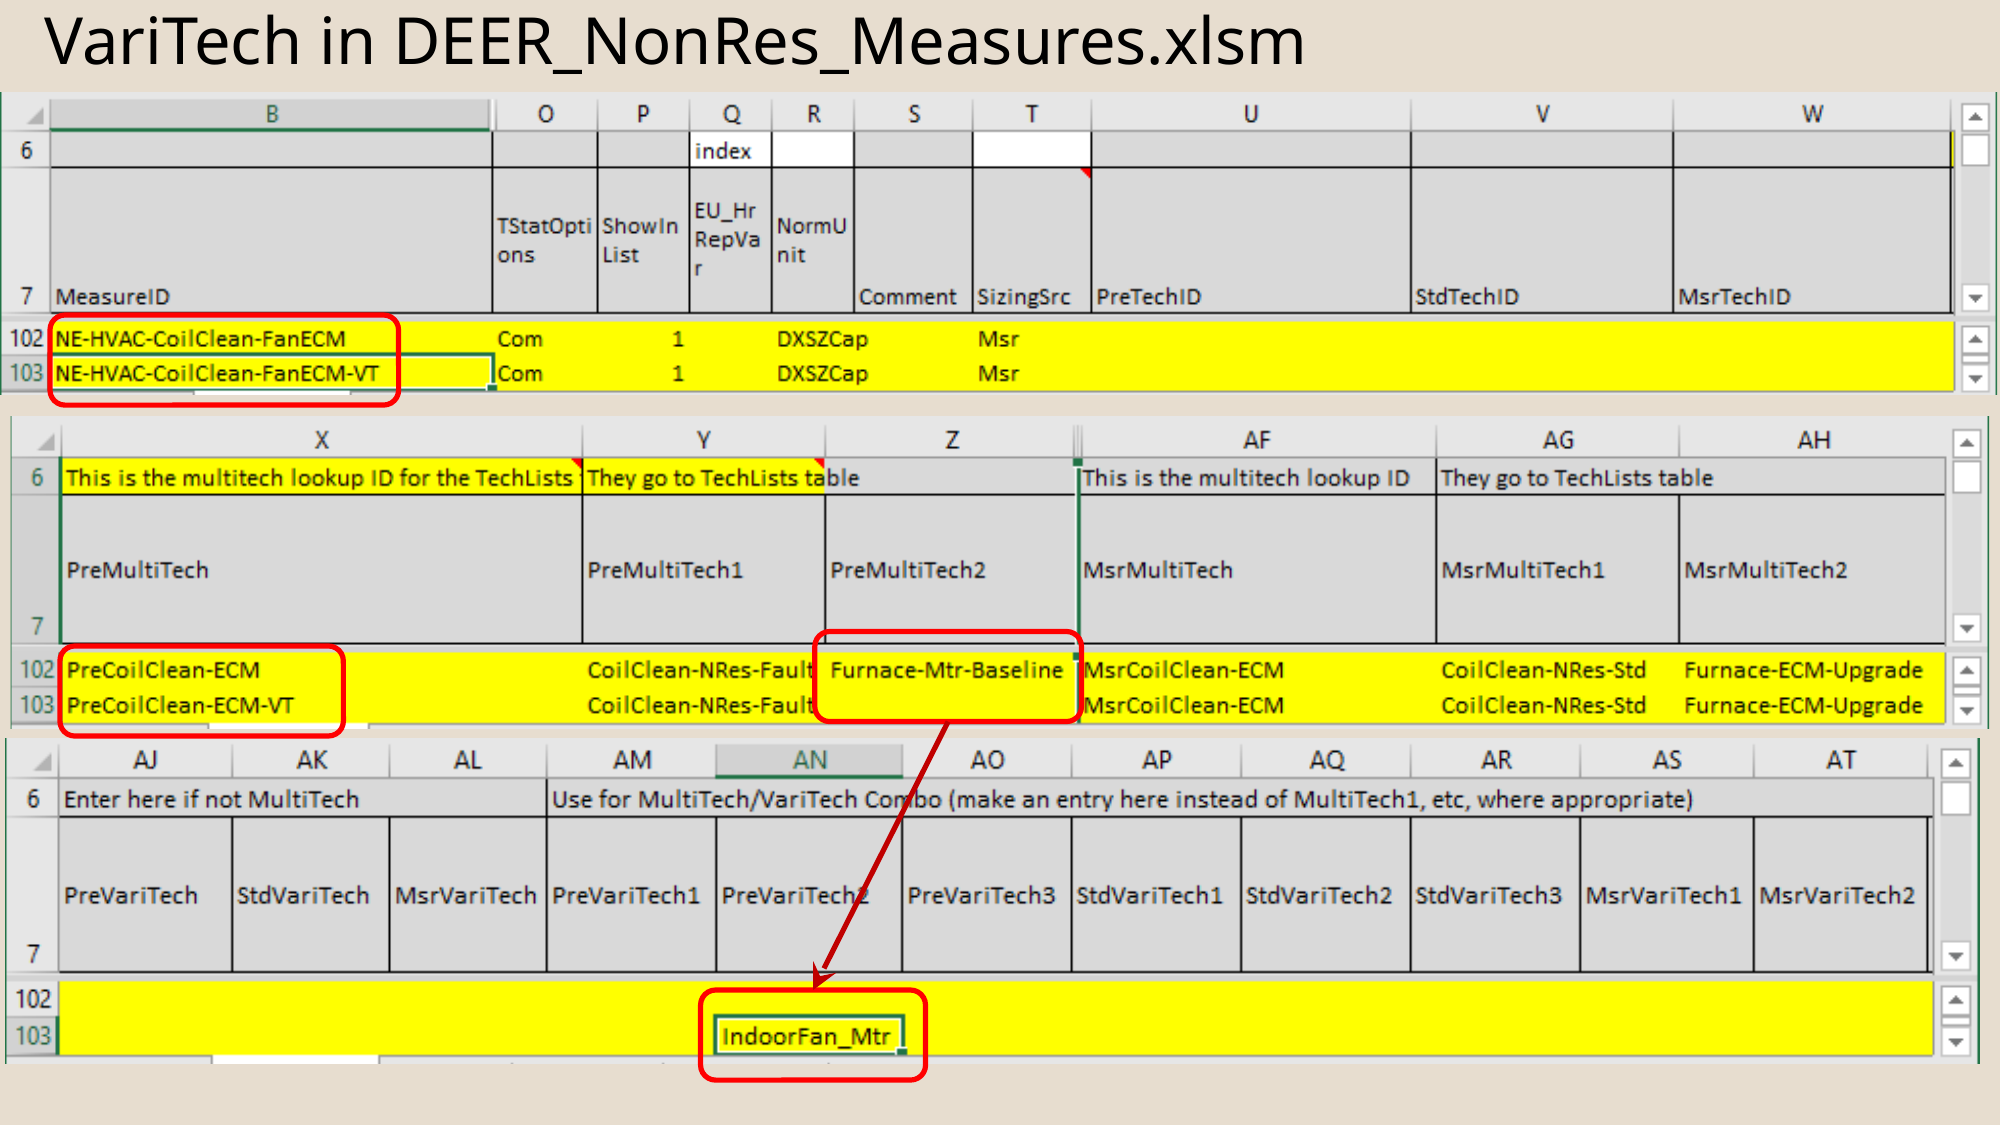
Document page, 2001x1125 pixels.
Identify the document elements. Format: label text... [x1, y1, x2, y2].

text_box [60, 729, 343, 738]
title VariTech in DEER_NonRes_Measures.xlsm [29, 0, 1725, 87]
picture [0, 92, 1998, 395]
text_box [49, 395, 399, 407]
picture [4, 738, 1980, 1064]
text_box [813, 721, 949, 990]
picture [10, 416, 1990, 729]
text_box [699, 1064, 927, 1082]
